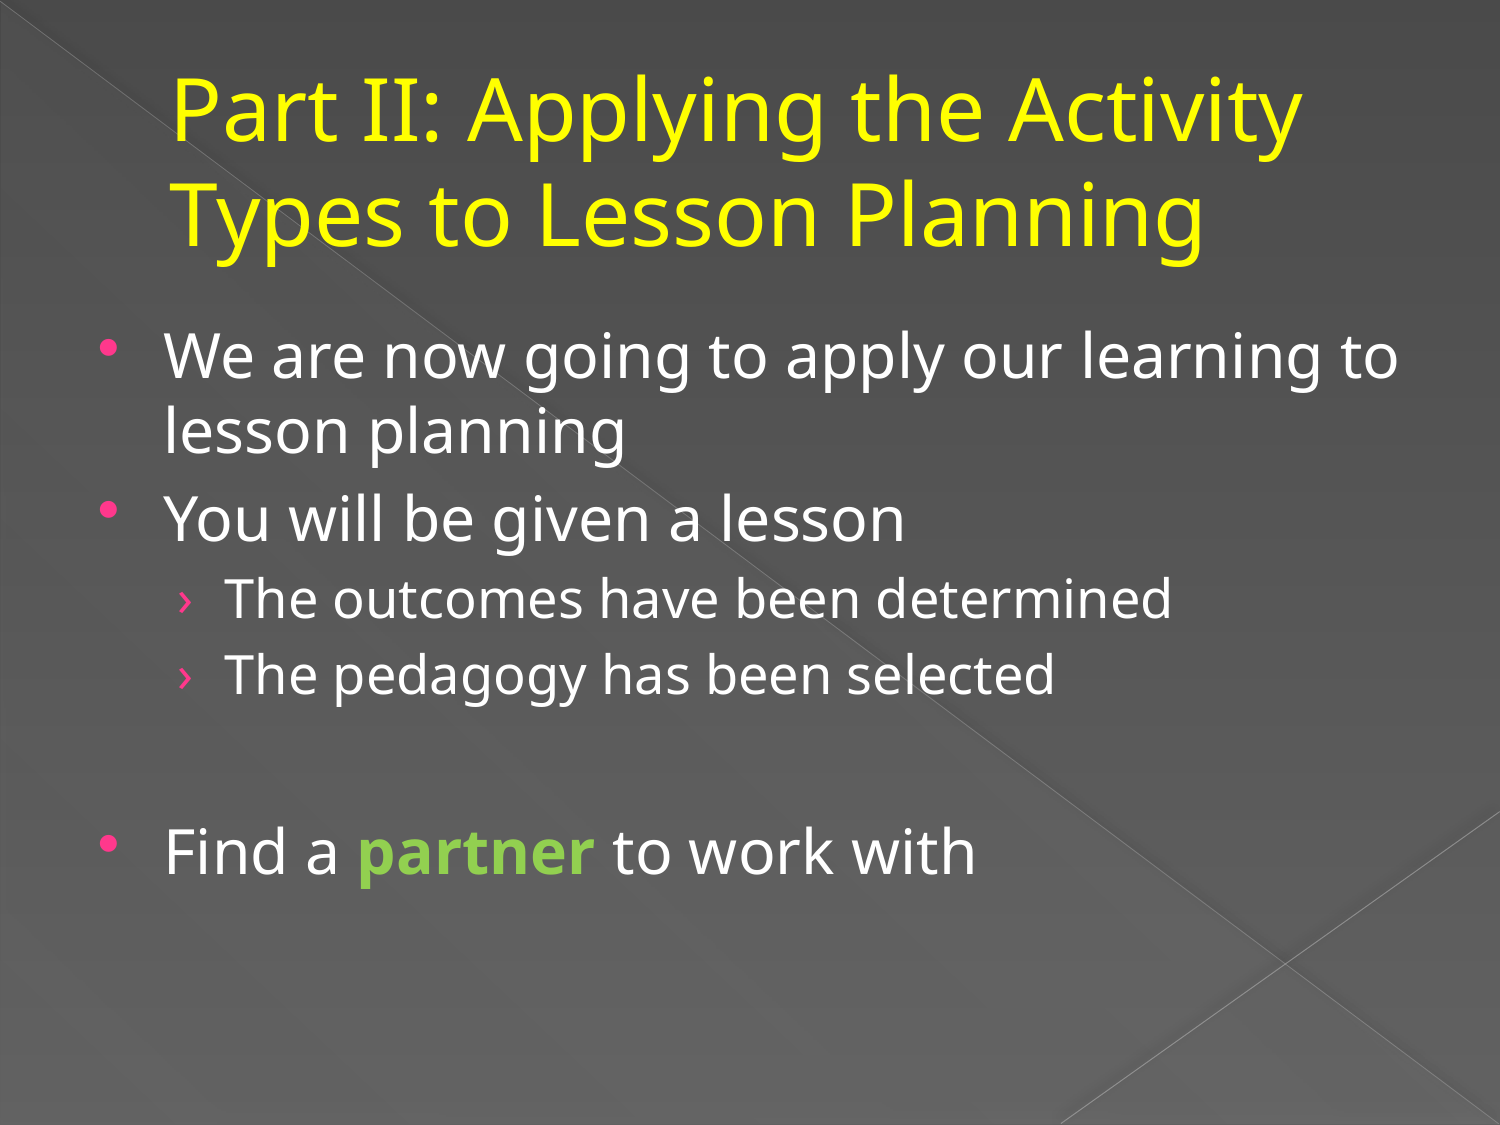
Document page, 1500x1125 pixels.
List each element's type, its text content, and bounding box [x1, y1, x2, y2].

title Part II: Applying the Activity Types to Lesson Planning [75, 43, 1425, 274]
list We are now going to apply our learning to lesson planning You will be given a lesson The outcomes have been determined The pedagogy has been selected Find a partner to work with [75, 308, 1425, 1059]
